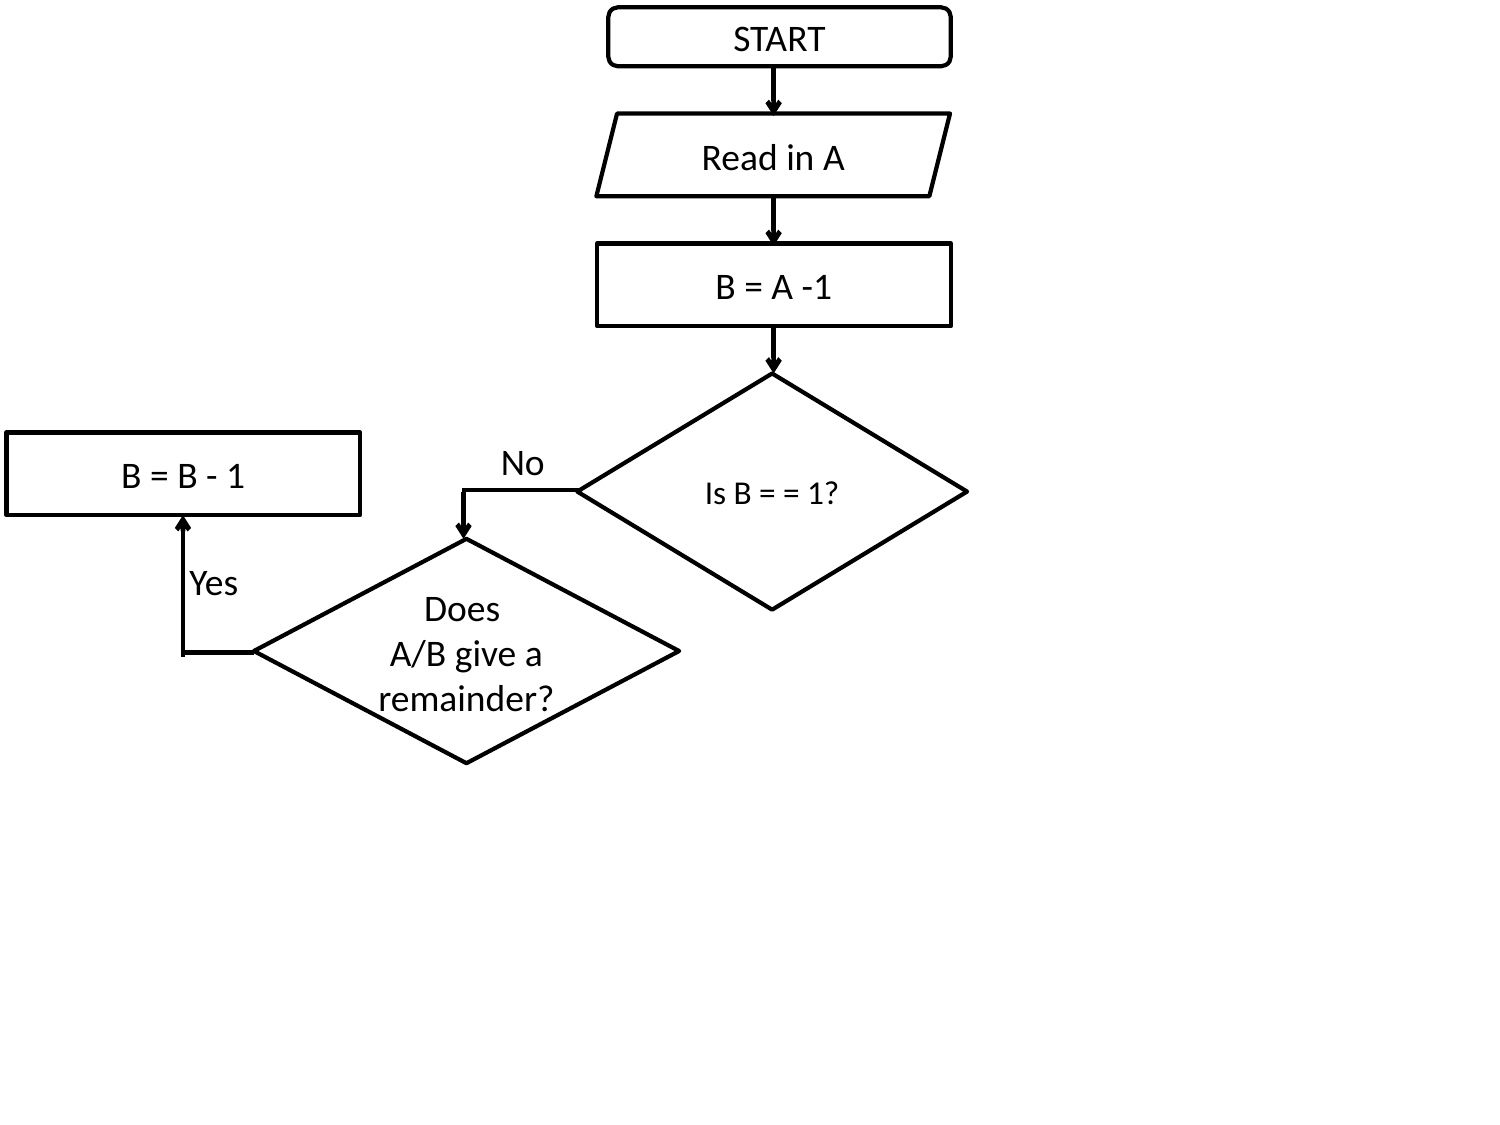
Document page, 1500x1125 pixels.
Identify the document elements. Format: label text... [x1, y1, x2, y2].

text_box B = B - 1 [4, 430, 362, 517]
text_box Does A/B give a remainder? [252, 537, 682, 766]
text_box B = A -1 [595, 241, 953, 328]
text_box START [606, 5, 953, 69]
text_box Yes [187, 550, 254, 611]
text_box Read in A [594, 111, 953, 199]
text_box No [486, 431, 560, 489]
text_box Yes [174, 550, 178, 611]
text_box Is B = = 1? [577, 372, 970, 612]
